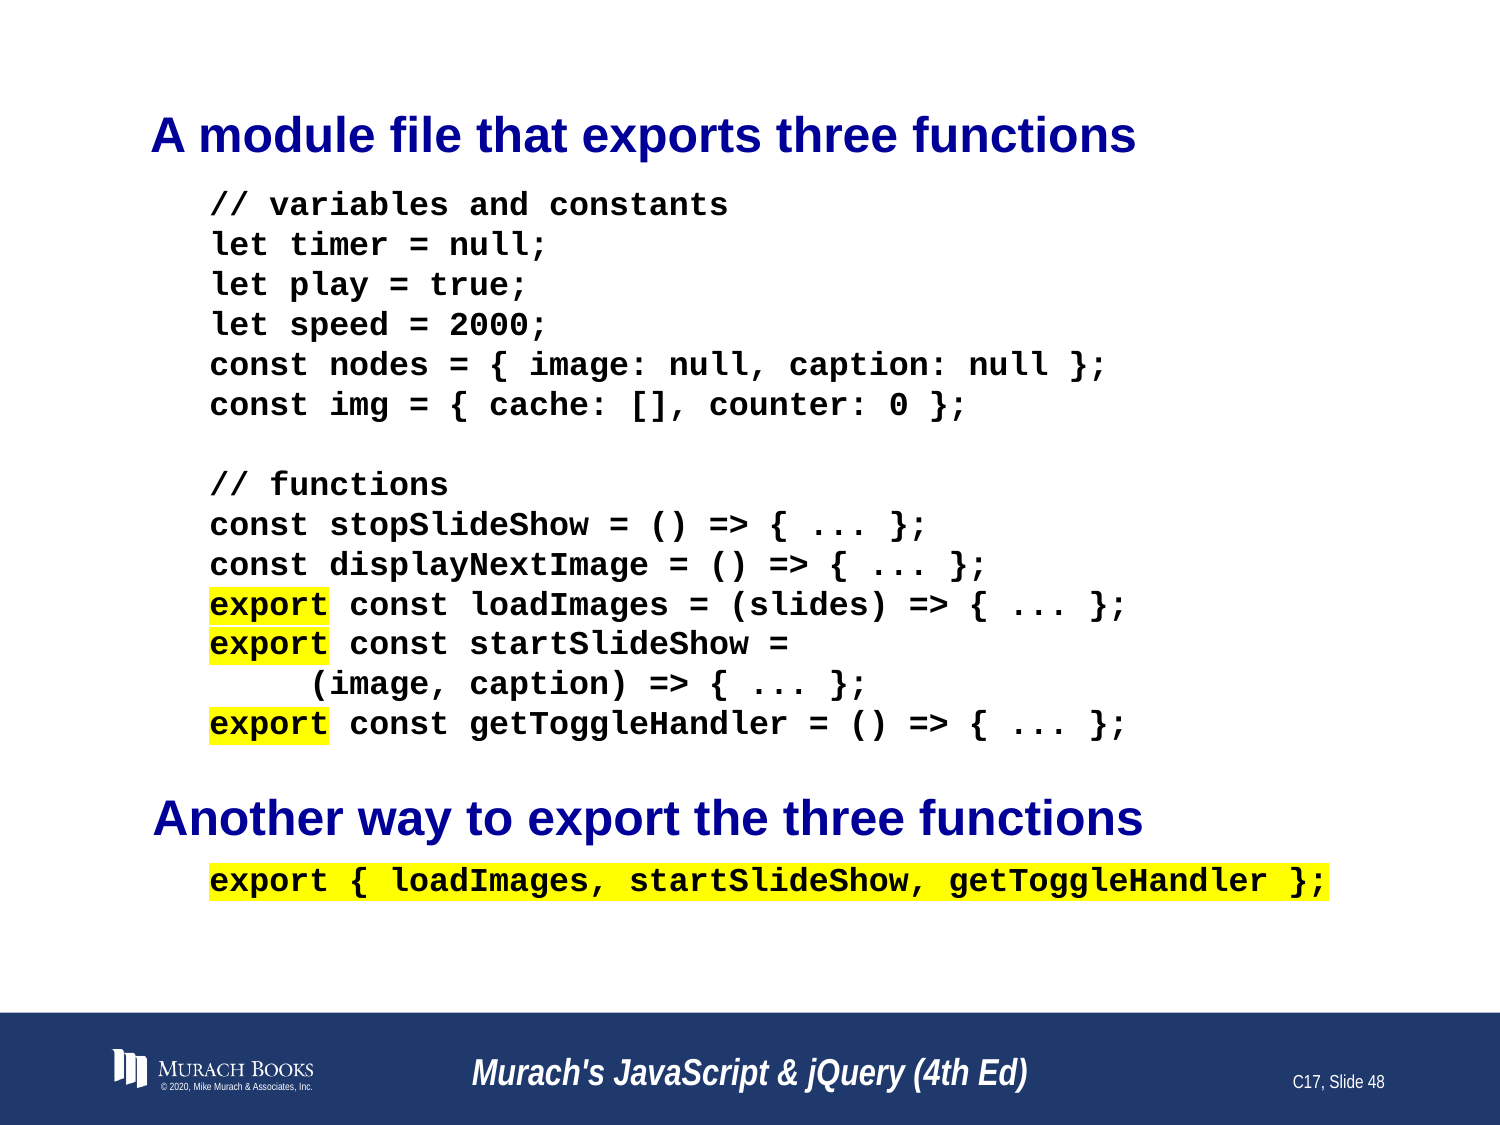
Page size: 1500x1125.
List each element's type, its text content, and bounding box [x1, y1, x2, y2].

footer © 2020, Mike Murach & Associates, Inc. [12, 1025, 463, 1100]
slide_number Murach's JavaScript & jQuery (4th Ed) [463, 1025, 1050, 1100]
list // variables and constants let timer = null; let play = true; let speed = 2000; const nodes = { image: null, caption: null }; const img = { cache: [], counter: 0 }; // functions const stopSlideShow = () => { ... }; const displayNextImage = () => { ... }; export const loadImages = (slides) => { ... }; export const startSlideShow = (image, caption) => { ... }; export const getToggleHandler = () => { ... }; Another way to export the three functions export { loadImages, startSlideShow, getToggleHandler }; [137, 174, 1350, 975]
title A module file that exports three functions [150, 102, 1350, 164]
slide_number C17, Slide 48 [1087, 1025, 1400, 1100]
